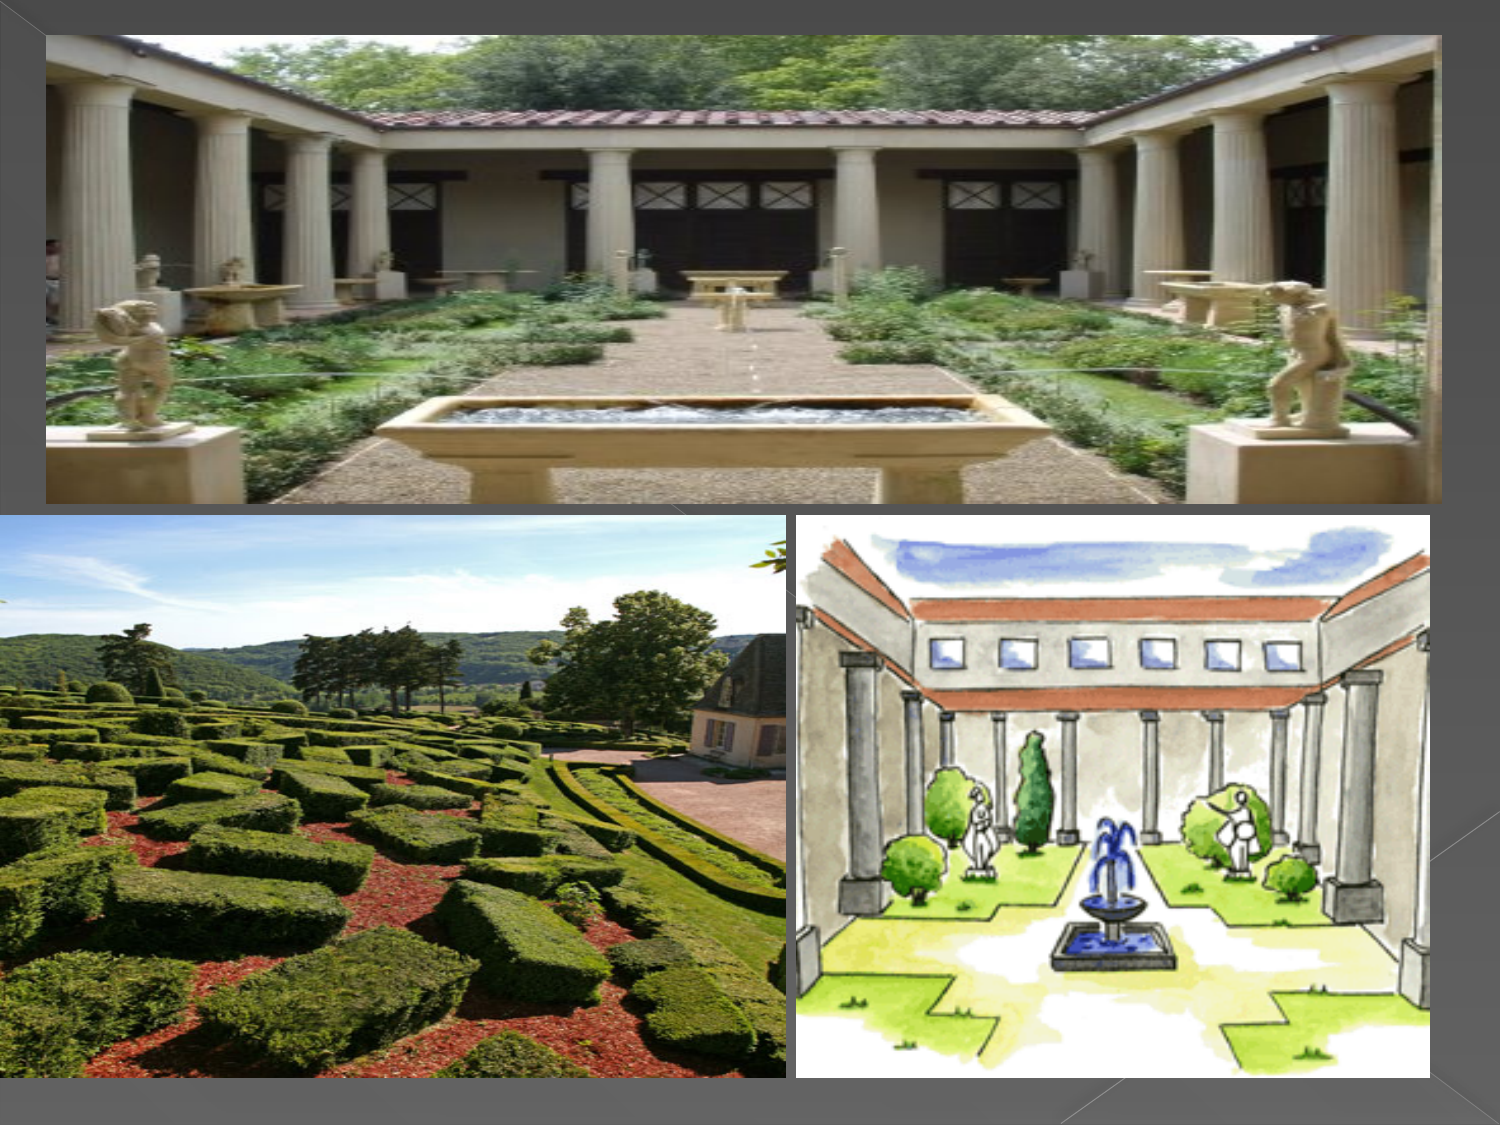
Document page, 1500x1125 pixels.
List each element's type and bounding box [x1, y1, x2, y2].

picture [46, 34, 1442, 505]
picture [796, 515, 1430, 1079]
picture [0, 515, 786, 1079]
